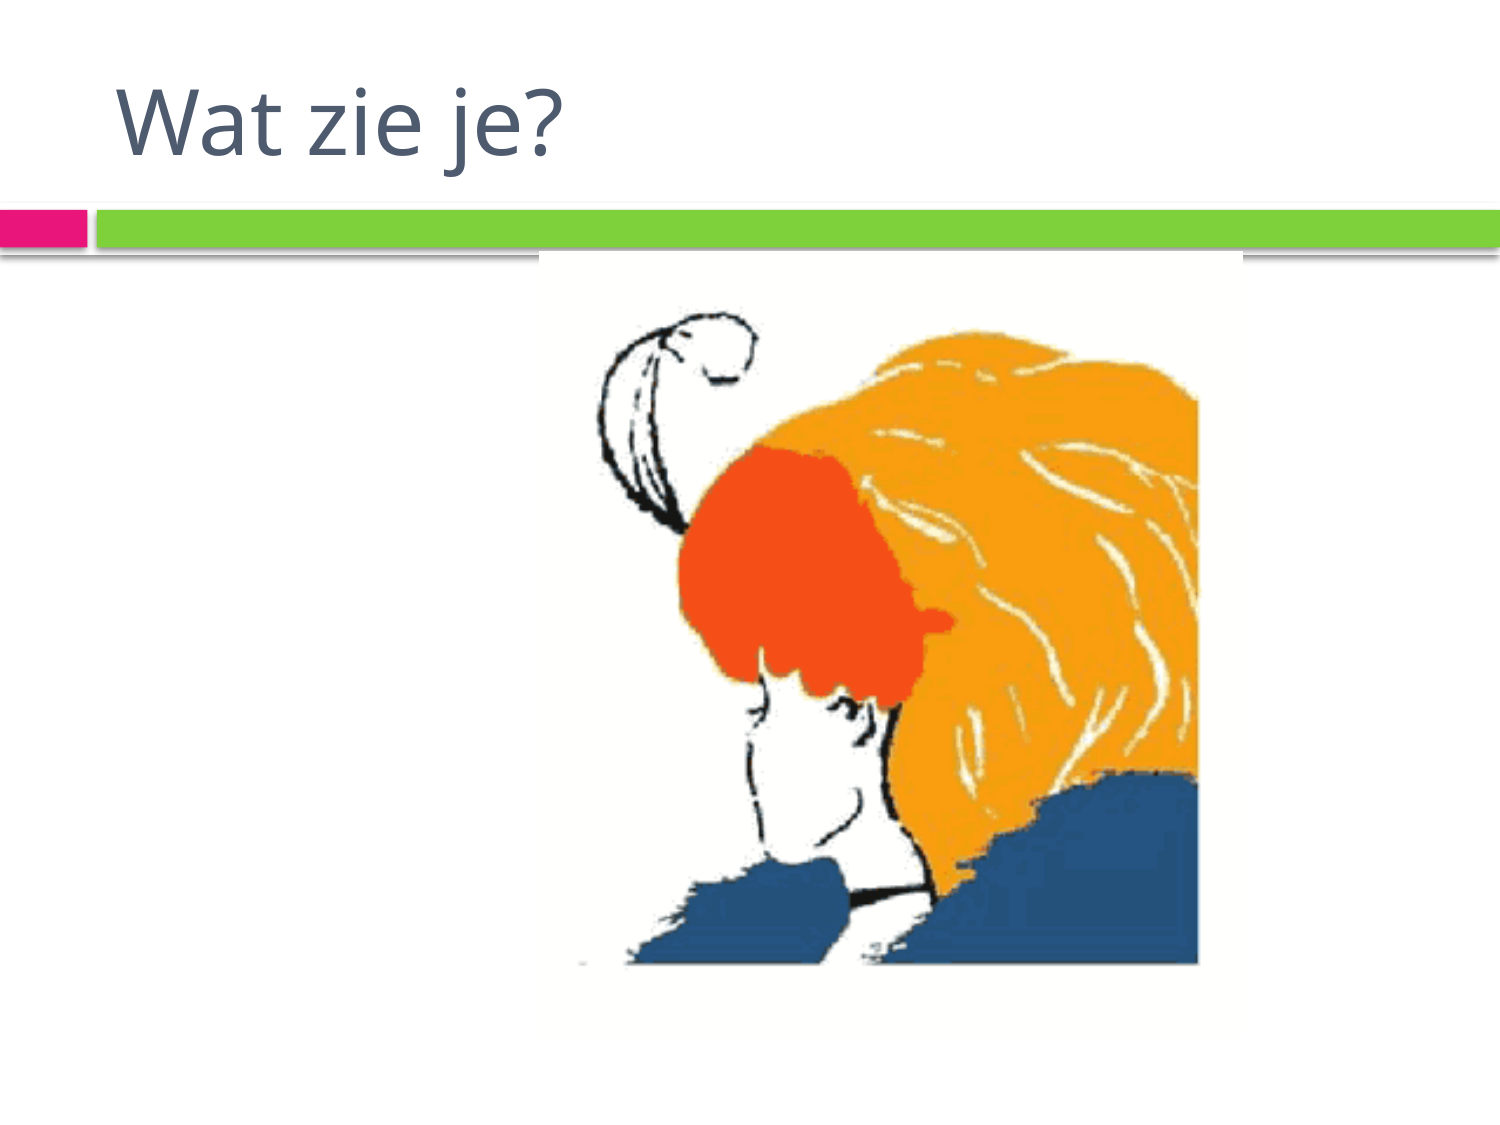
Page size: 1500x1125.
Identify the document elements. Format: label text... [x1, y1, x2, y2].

title Wat zie je? [100, 37, 1438, 200]
picture [538, 250, 1243, 1040]
